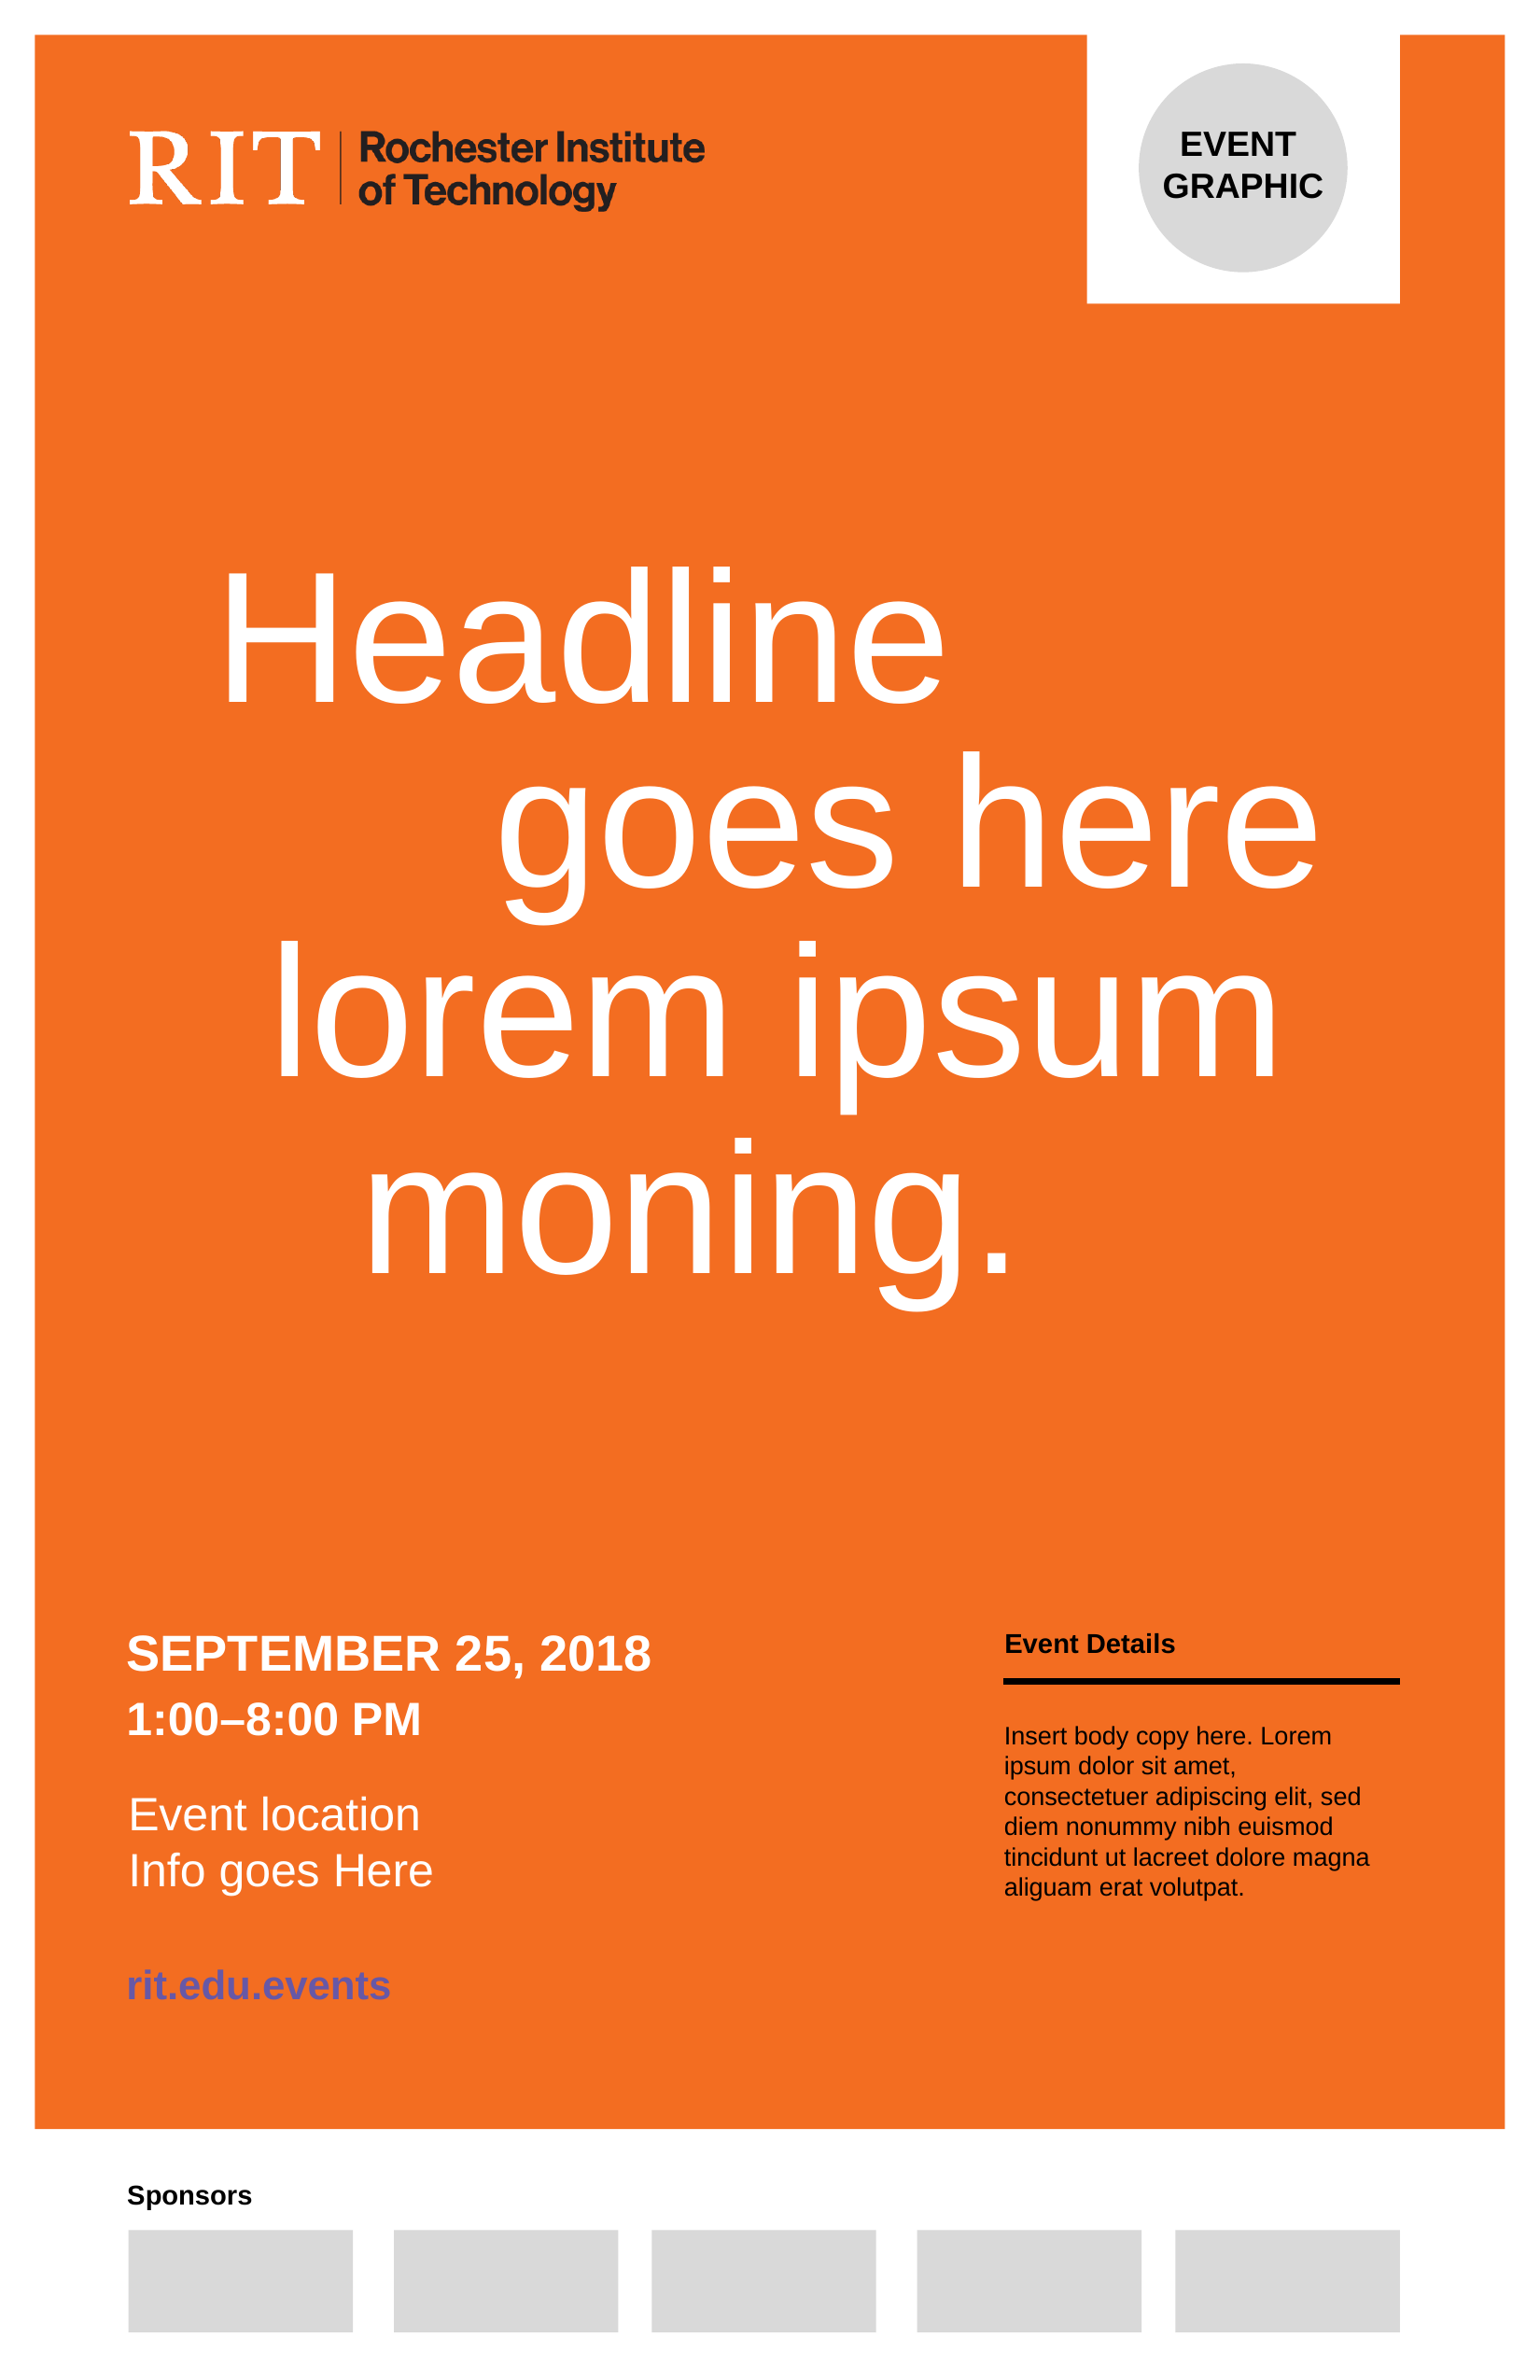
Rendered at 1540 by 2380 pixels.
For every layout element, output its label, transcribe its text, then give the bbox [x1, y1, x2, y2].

text_box [1153, 222, 1334, 273]
text_box Event Details [990, 1618, 1400, 1667]
text_box [651, 2229, 877, 2333]
text_box Sponsors [113, 2170, 424, 2218]
text_box moning. [345, 1079, 1460, 1318]
text_box [393, 2229, 619, 2333]
text_box [1085, 0, 1401, 304]
text_box [1153, 62, 1334, 114]
text_box [917, 2229, 1142, 2333]
text_box 1:00–8:00 PM [112, 1681, 523, 1729]
text_box lorem ipsum [255, 882, 1540, 1156]
text_box rit.edu.events [112, 1952, 523, 2002]
text_box Headline [200, 509, 1440, 783]
text_box [1174, 2229, 1401, 2333]
text_box [128, 2229, 354, 2333]
text_box Insert body copy here. Lorem ipsum dolor sit amet, consectetuer adipiscing elit, sed diem nonummy nibh euismod tincidunt ut lacreet dolore magna aliguam erat volutpat. [990, 1712, 1400, 2024]
text_box Event location Info goes Here [114, 1777, 497, 1904]
text_box goes here [481, 693, 1540, 882]
picture [130, 131, 705, 212]
text_box EVENT GRAPHIC [1111, 114, 1376, 222]
text_box [34, 34, 1505, 2130]
text_box SEPTEMBER 25, 2018 [112, 1613, 825, 1688]
